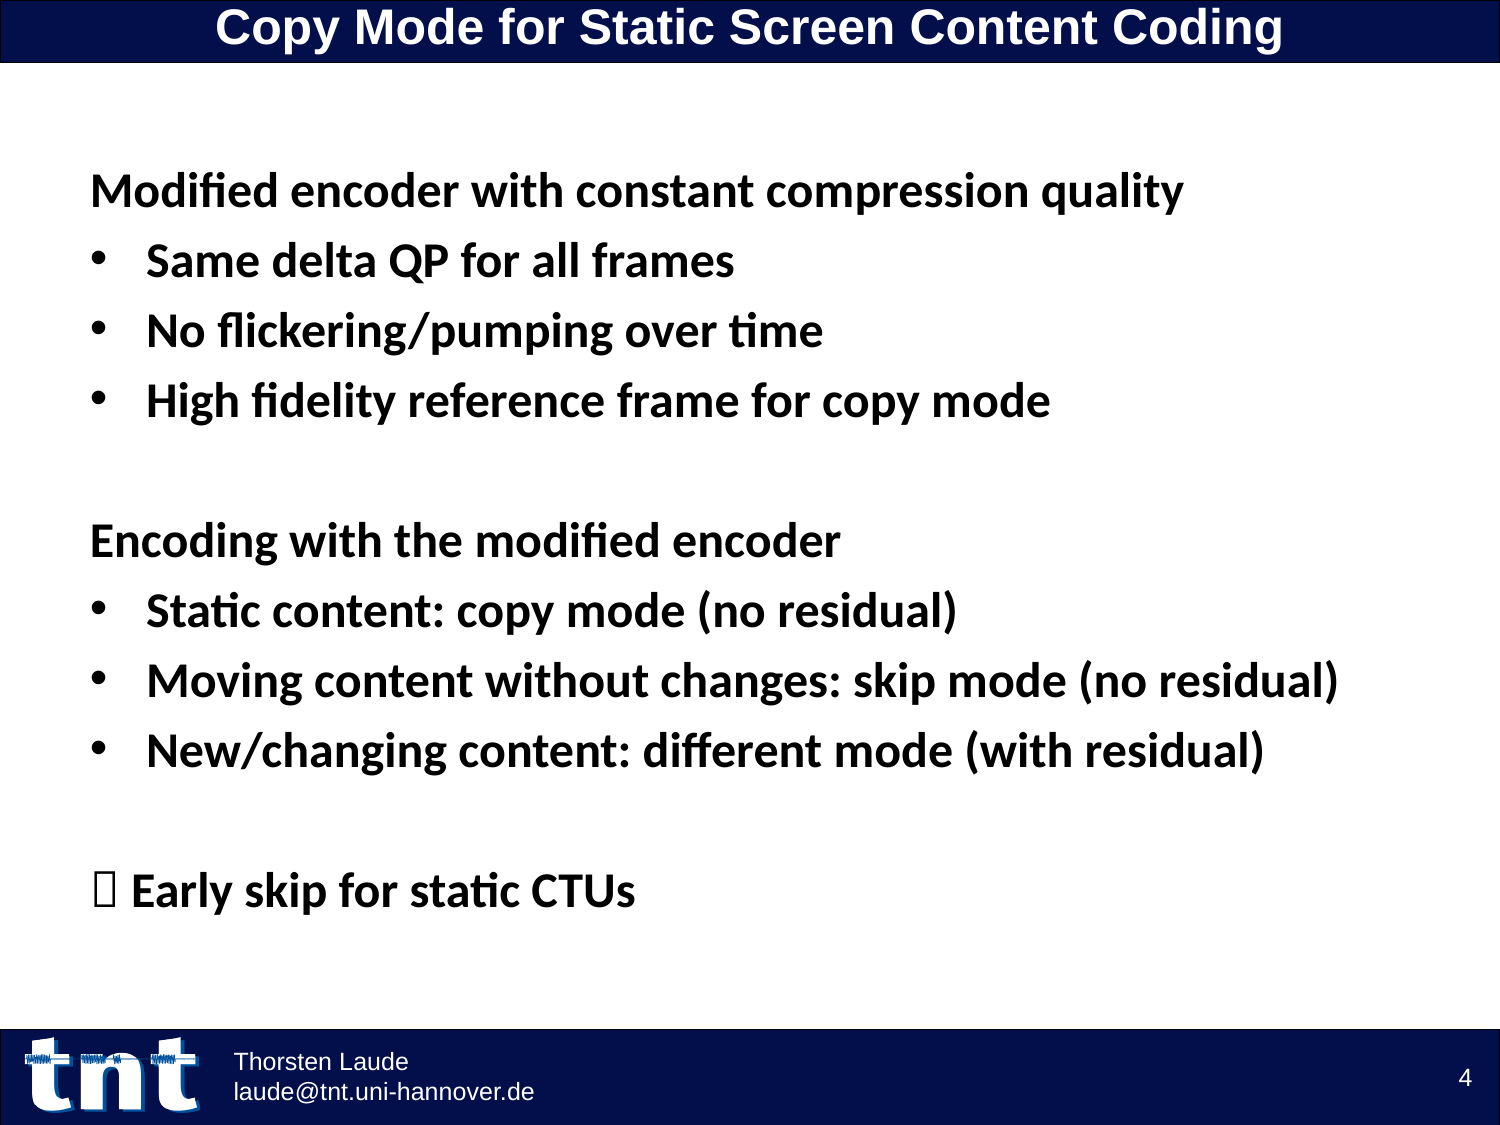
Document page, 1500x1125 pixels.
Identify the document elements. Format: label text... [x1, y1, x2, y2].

slide_number 4 [1362, 1046, 1488, 1107]
list Modified encoder with constant compression quality Same delta QP for all frames No flickering/pumping over time High fidelity reference frame for copy mode Encoding with the modified encoder Static content: copy mode (no residual) Moving content without changes: skip mode (no residual) New/changing content: different mode (with residual)  Early skip for static CTUs [75, 149, 1425, 963]
footer Thorsten Laude laude@tnt.uni-hannover.de [218, 1037, 609, 1113]
title Copy Mode for Static Screen Content Coding [75, 0, 1425, 63]
